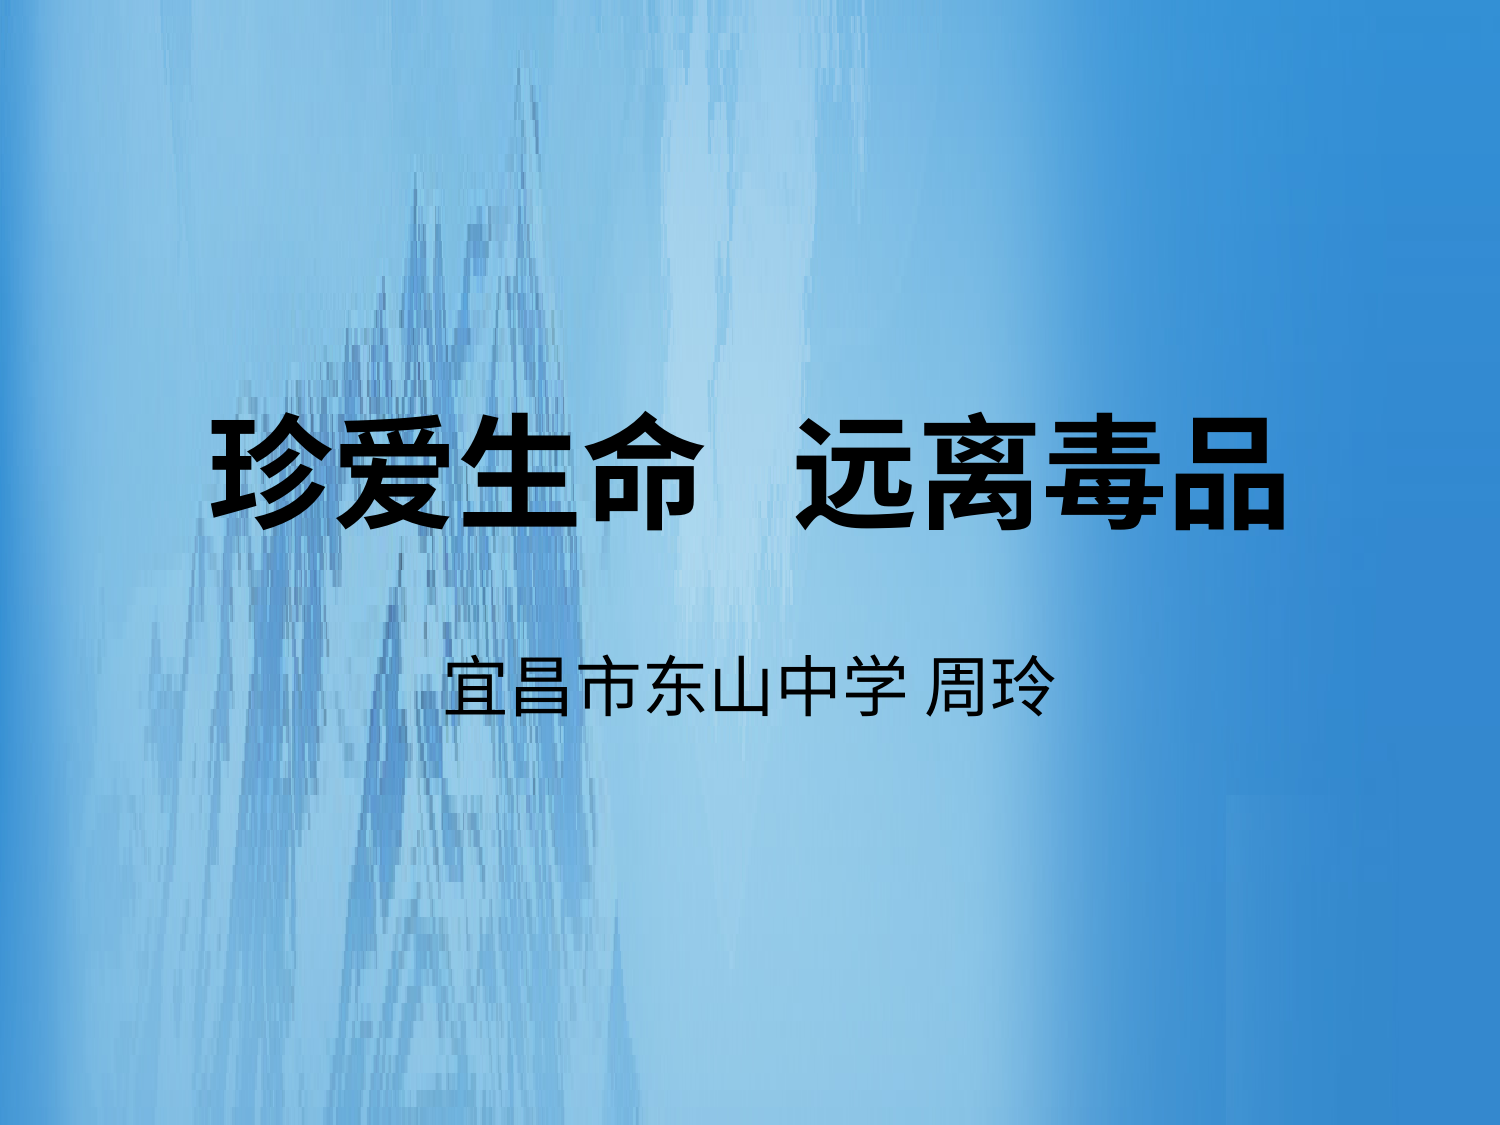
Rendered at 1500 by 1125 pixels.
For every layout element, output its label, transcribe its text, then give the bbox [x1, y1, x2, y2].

subtitle 宜昌市东山中学 周玲 [225, 637, 1275, 925]
picture [0, 0, 1500, 1125]
title 珍爱生命 远离毒品 [112, 349, 1388, 591]
